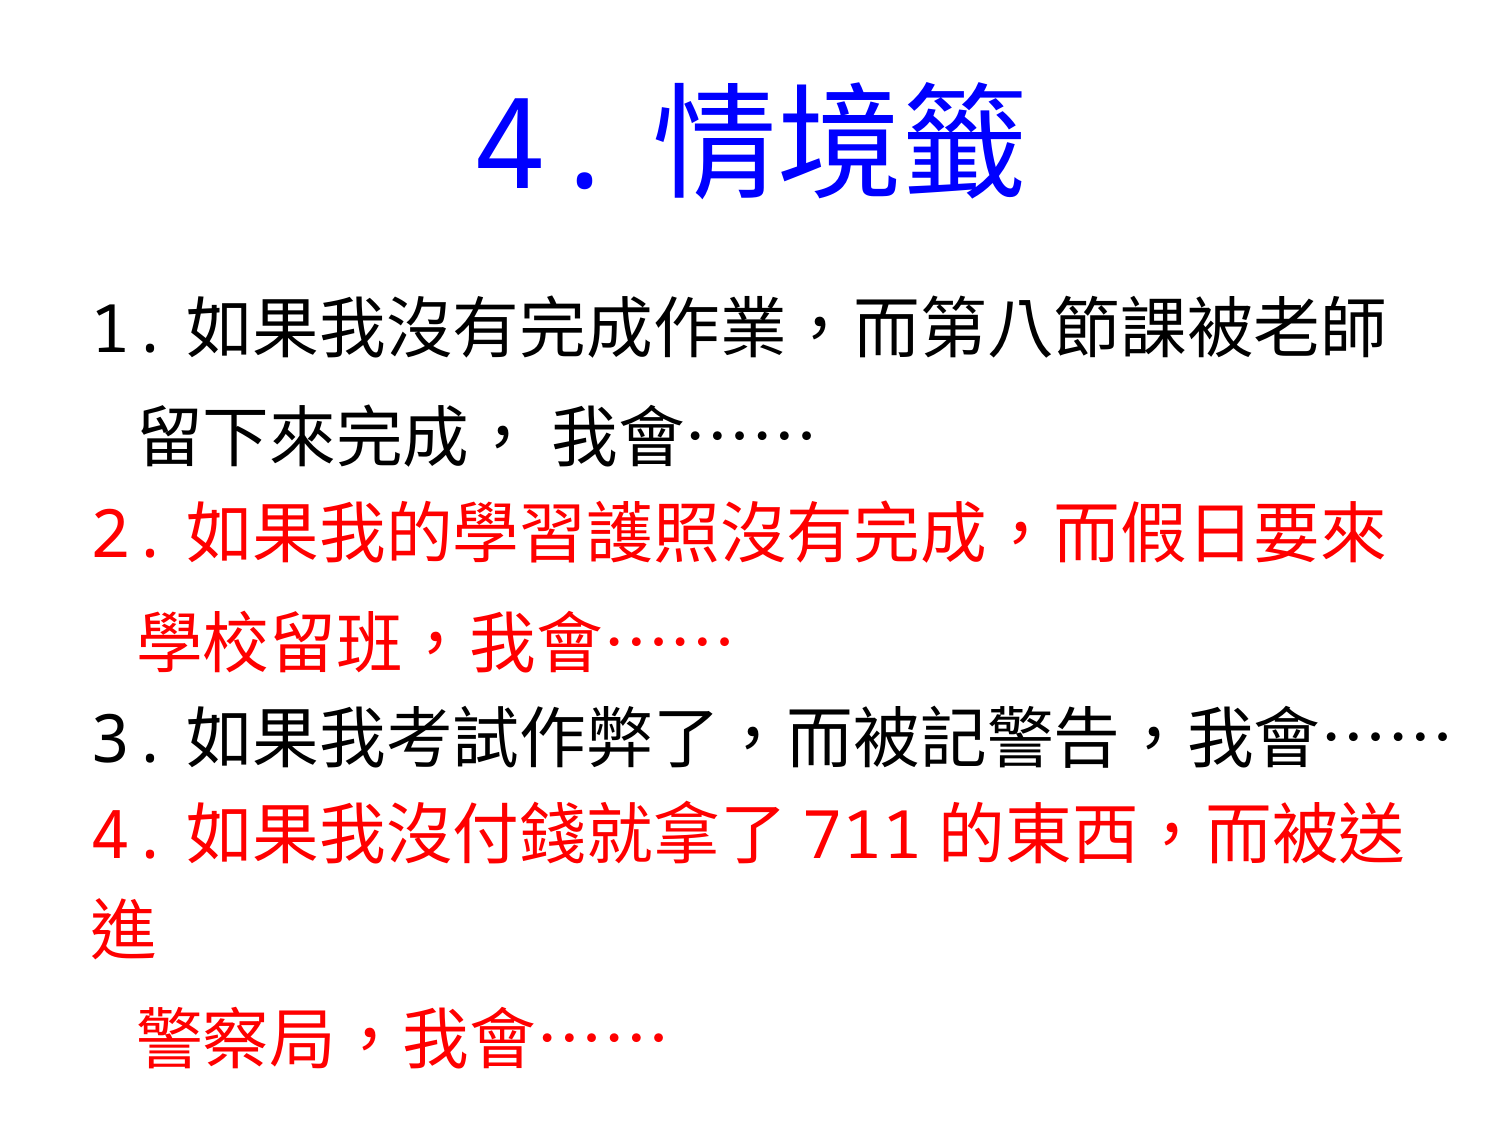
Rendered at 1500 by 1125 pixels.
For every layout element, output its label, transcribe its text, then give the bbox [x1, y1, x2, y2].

title 4.情境籤 [75, 45, 1425, 233]
list 1.如果我沒有完成作業，而第八節課被老師 留下來完成， 我會…… 2.如果我的學習護照沒有完成，而假日要來 學校留班，我會…… 3.如果我考試作弊了，而被記警告，我會…… 4.如果我沒付錢就拿了711的東西，而被送進 警察局，我會…… [75, 262, 1483, 1005]
